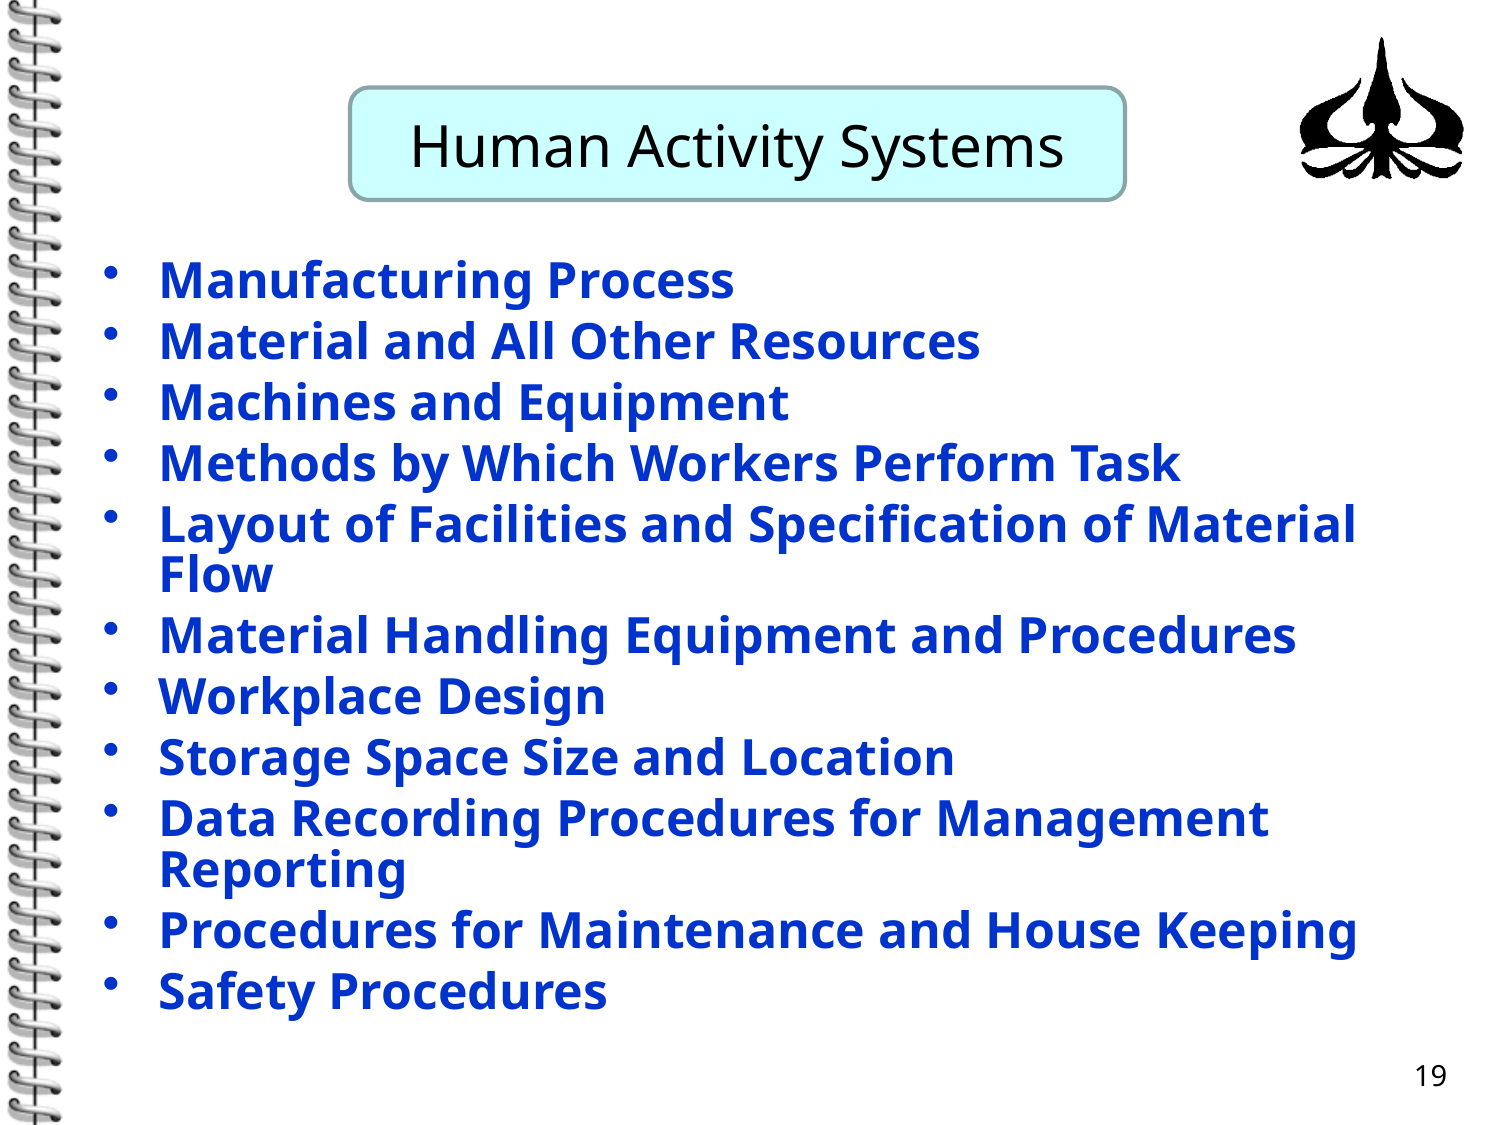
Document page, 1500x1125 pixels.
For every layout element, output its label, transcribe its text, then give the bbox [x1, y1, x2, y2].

text_box Human Activity Systems [347, 85, 1128, 203]
slide_number 19 [1112, 1049, 1463, 1091]
picture [0, 0, 1500, 1125]
list Manufacturing Process Material and All Other Resources Machines and Equipment Methods by Which Workers Perform Task Layout of Facilities and Specification of Material Flow Material Handling Equipment and Procedures Workplace Design Storage Space Size and Location Data Recording Procedures for Management Reporting Procedures for Maintenance and House Keeping Safety Procedures [87, 249, 1476, 993]
